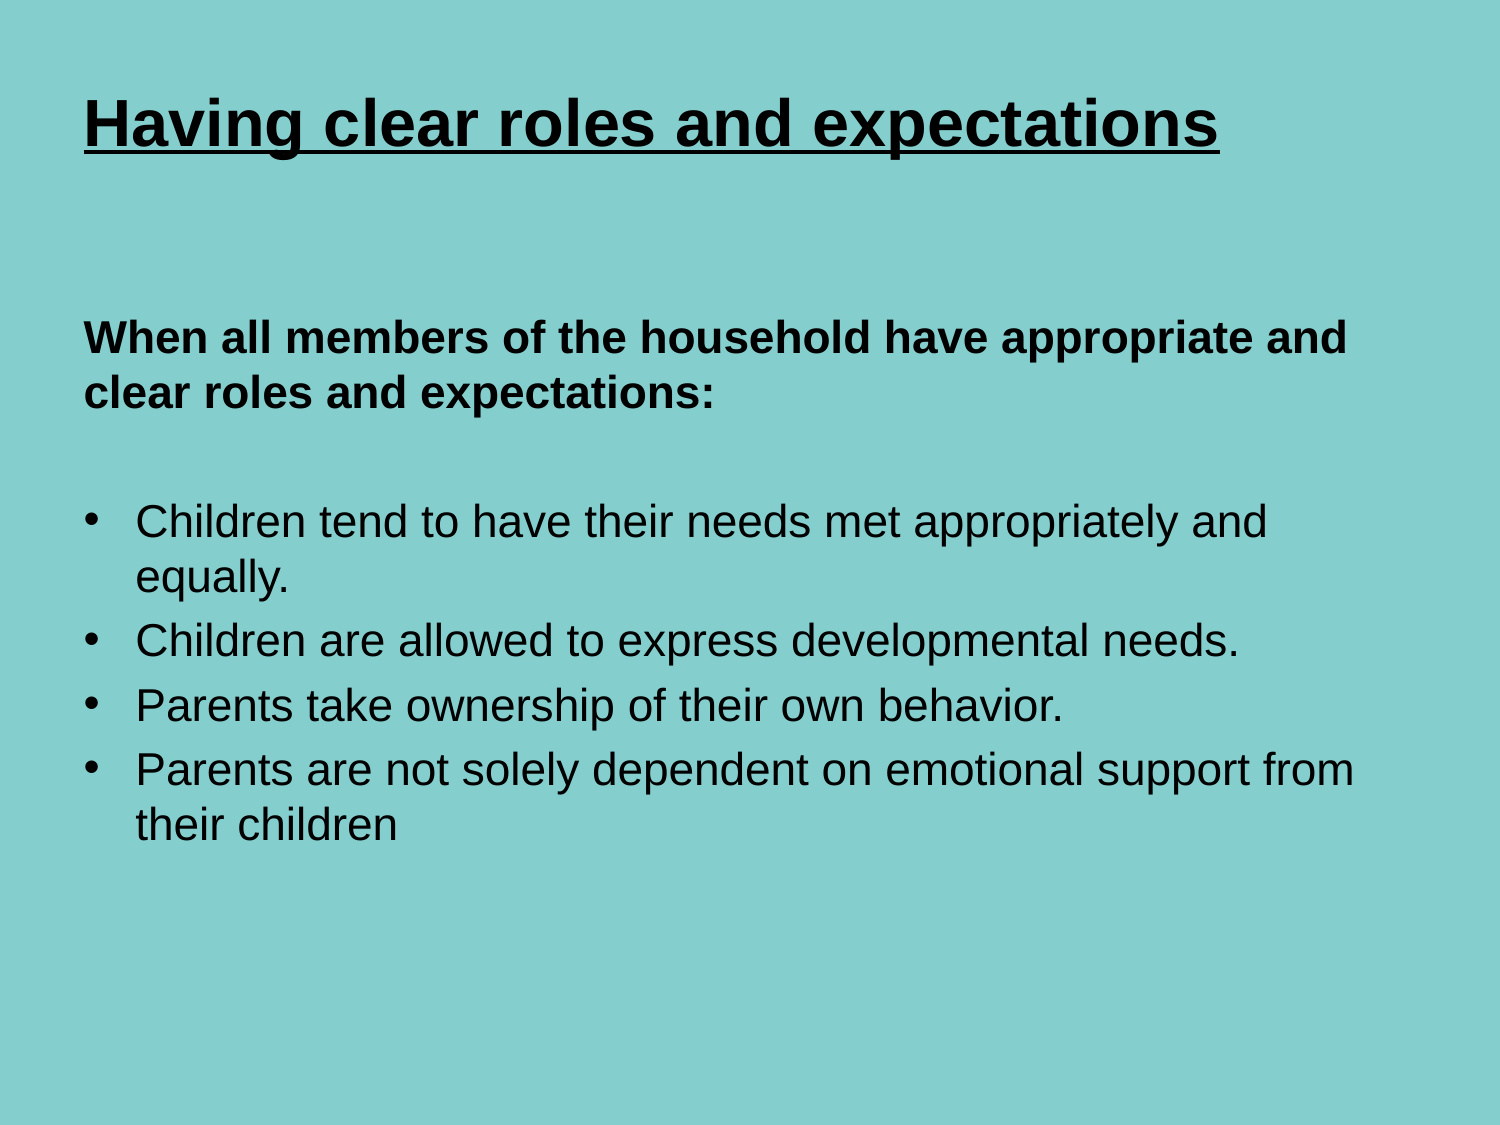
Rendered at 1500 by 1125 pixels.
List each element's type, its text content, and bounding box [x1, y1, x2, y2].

list When all members of the household have appropriate and clear roles and expectations: Children tend to have their needs met appropriately and equally. Children are allowed to express developmental needs. Parents take ownership of their own behavior. Parents are not solely dependent on emotional support from their children [68, 299, 1432, 863]
title Having clear roles and expectations [68, 72, 1318, 299]
